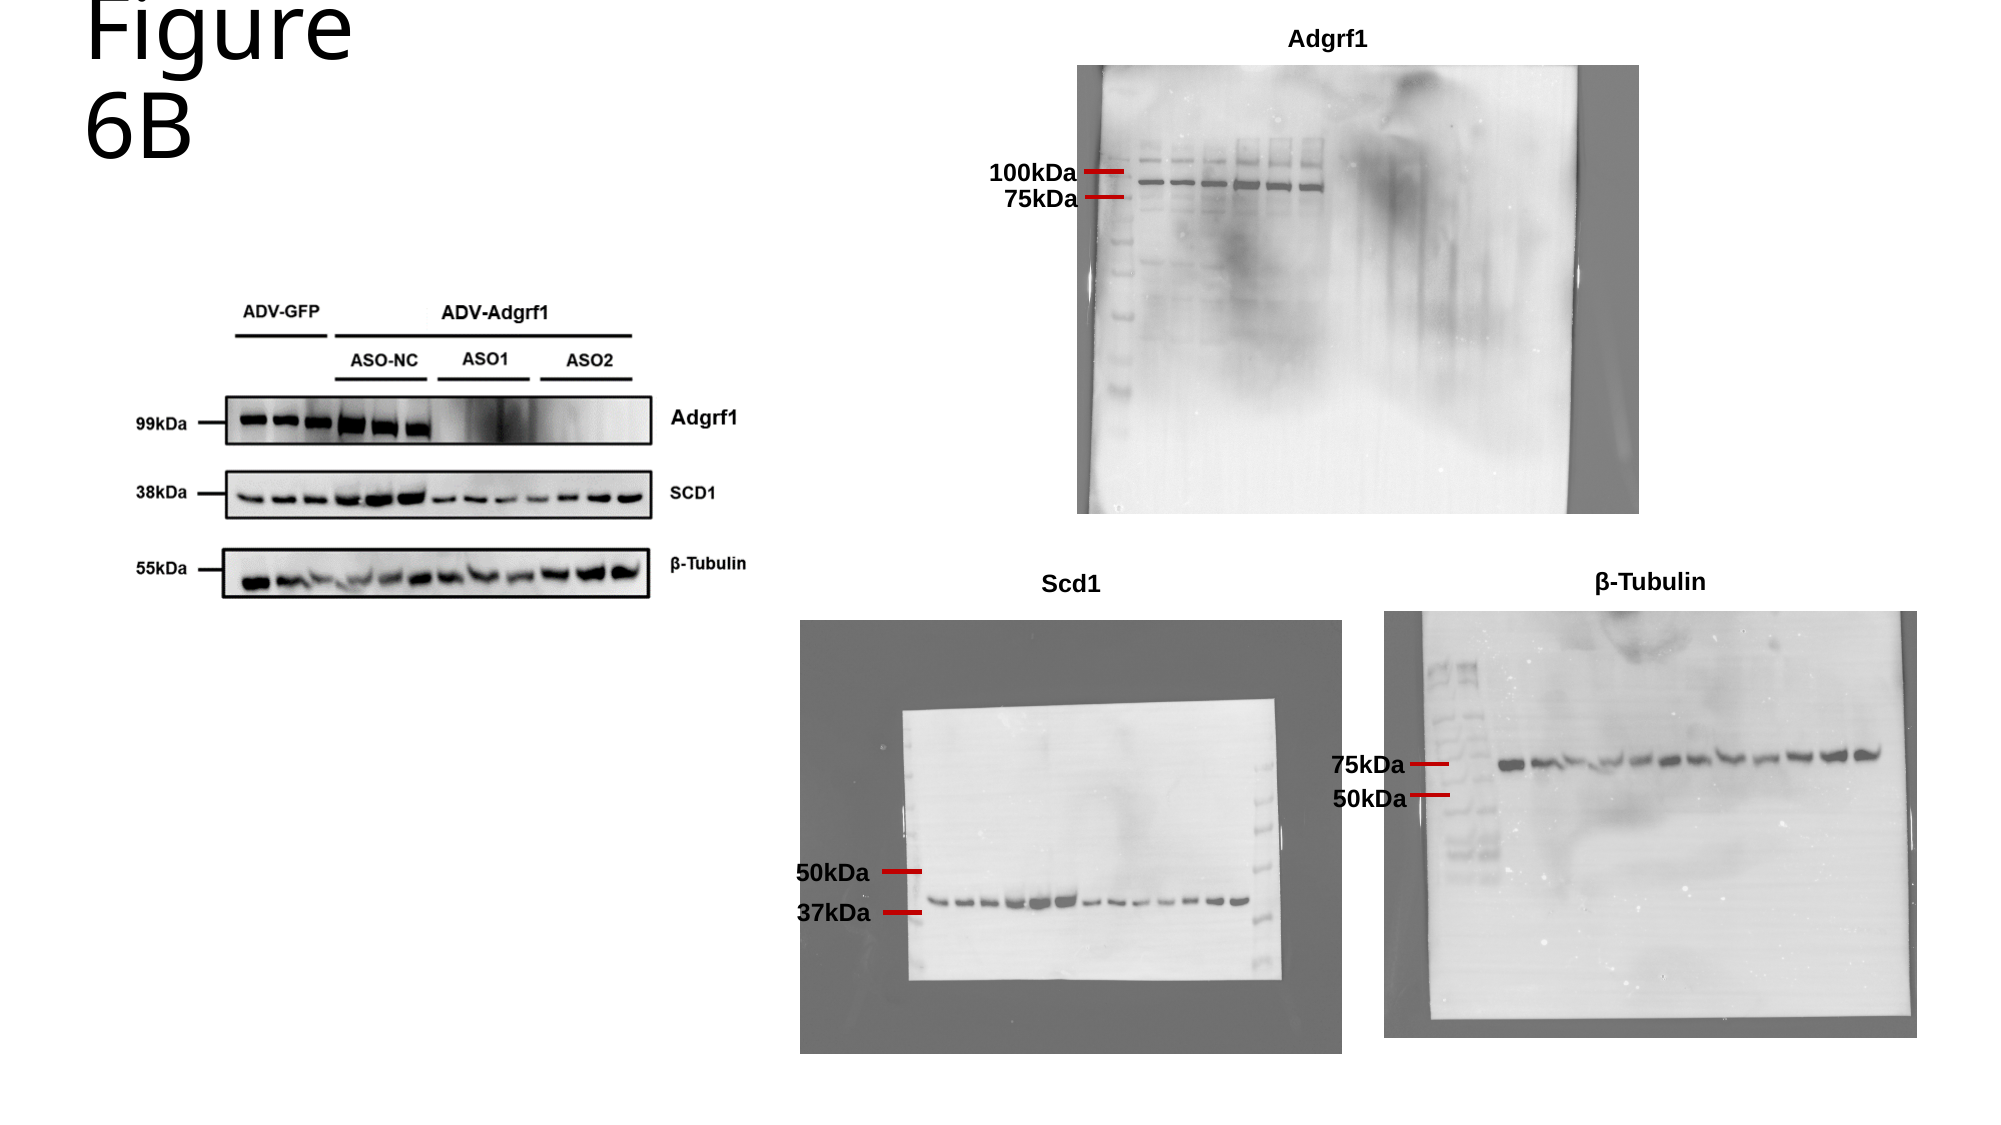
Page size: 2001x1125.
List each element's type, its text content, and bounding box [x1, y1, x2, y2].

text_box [963, 15, 1639, 514]
title Figure 6B [68, 17, 449, 141]
picture [1384, 611, 1917, 1038]
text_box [756, 560, 1342, 1054]
picture [96, 235, 757, 618]
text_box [1291, 558, 1782, 821]
